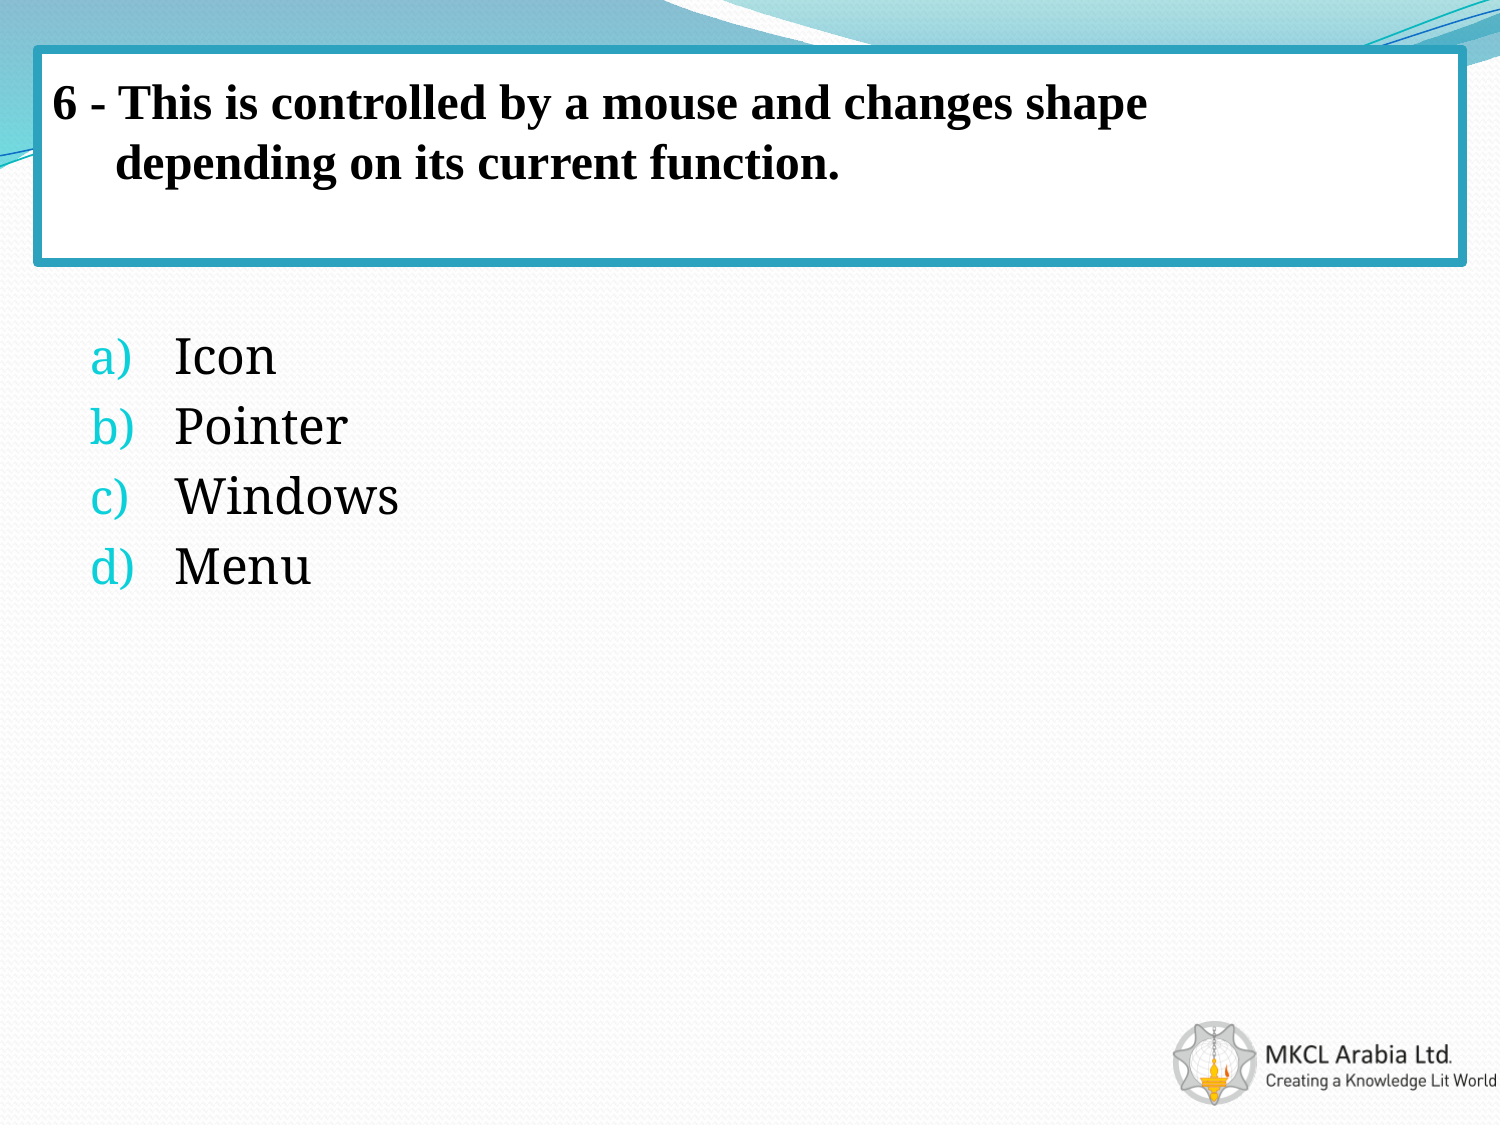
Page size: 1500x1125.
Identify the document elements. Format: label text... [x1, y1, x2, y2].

title 6 - This is controlled by a mouse and changes shape depending on its current function. [37, 62, 1388, 250]
list Icon Pointer Windows Menu [75, 317, 1425, 1038]
picture [1172, 1021, 1496, 1106]
